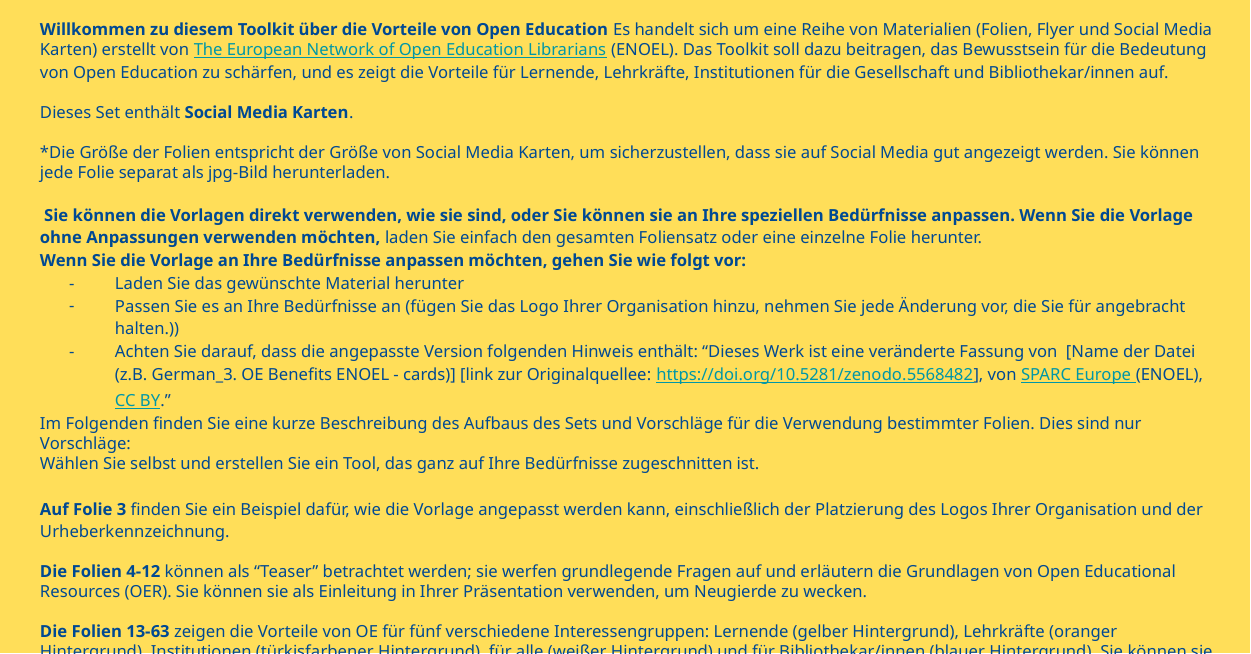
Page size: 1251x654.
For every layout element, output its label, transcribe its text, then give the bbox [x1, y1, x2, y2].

text_box Willkommen zu diesem Toolkit über die Vorteile von Open Education Es handelt sich um eine Reihe von Materialien (Folien, Flyer und Social Media Karten) erstellt von The European Network of Open Education Librarians (ENOEL). Das Toolkit soll dazu beitragen, das Bewusstsein für die Bedeutung von Open Education zu schärfen, und es zeigt die Vorteile für Lernende, Lehrkräfte, Institutionen für die Gesellschaft und Bibliothekar/innen auf. Dieses Set enthält Social Media Karten. *Die Größe der Folien entspricht der Größe von Social Media Karten, um sicherzustellen, dass sie auf Social Media gut angezeigt werden. Sie können jede Folie separat als jpg-Bild herunterladen. Sie können die Vorlagen direkt verwenden, wie sie sind, oder Sie können sie an Ihre speziellen Bedürfnisse anpassen. Wenn Sie die Vorlage ohne Anpassungen verwenden möchten, laden Sie einfach den gesamten Foliensatz oder eine einzelne Folie herunter. Wenn Sie die Vorlage an Ihre Bedürfnisse anpassen möchten, gehen Sie wie folgt vor: Laden Sie das gewünschte Material herunter Passen Sie es an Ihre Bedürfnisse an (fügen Sie das Logo Ihrer Organisation hinzu, nehmen Sie jede Änderung vor, die Sie für angebracht halten.)) Achten Sie darauf, dass die angepasste Version folgenden Hinweis enthält: “Dieses Werk ist eine veränderte Fassung von [Name der Datei (z.B. German_3. OE Benefits ENOEL - cards)] [link zur Originalquellee: https://doi.org/10.5281/zenodo.5568482], von SPARC Europe (ENOEL), CC BY.” Im Folgenden finden Sie eine kurze Beschreibung des Aufbaus des Sets und Vorschläge für die Verwendung bestimmter Folien. Dies sind nur Vorschläge: Wählen Sie selbst und erstellen Sie ein Tool, das ganz auf Ihre Bedürfnisse zugeschnitten ist. Auf Folie 3 finden Sie ein Beispiel dafür, wie die Vorlage angepasst werden kann, einschließlich der Platzierung des Logos Ihrer Organisation und der Urheberkennzeichnung. Die Folien 4-12 können als “Teaser” betrachtet werden; sie werfen grundlegende Fragen auf und erläutern die Grundlagen von Open Educational Resources (OER). Sie können sie als Einleitung in Ihrer Präsentation verwenden, um Neugierde zu wecken. Die Folien 13-63 zeigen die Vorteile von OE für fünf verschiedene Interessengruppen: Lernende (gelber Hintergrund), Lehrkräfte (oranger Hintergrund), Institutionen (türkisfarbener Hintergrund), für alle (weißer Hintergrund) und für Bibliothekar/innen (blauer Hintergrund). Sie können sie nutzen, um diese spezifischen Interessengruppen anzusprechen. [24, 3, 1242, 654]
